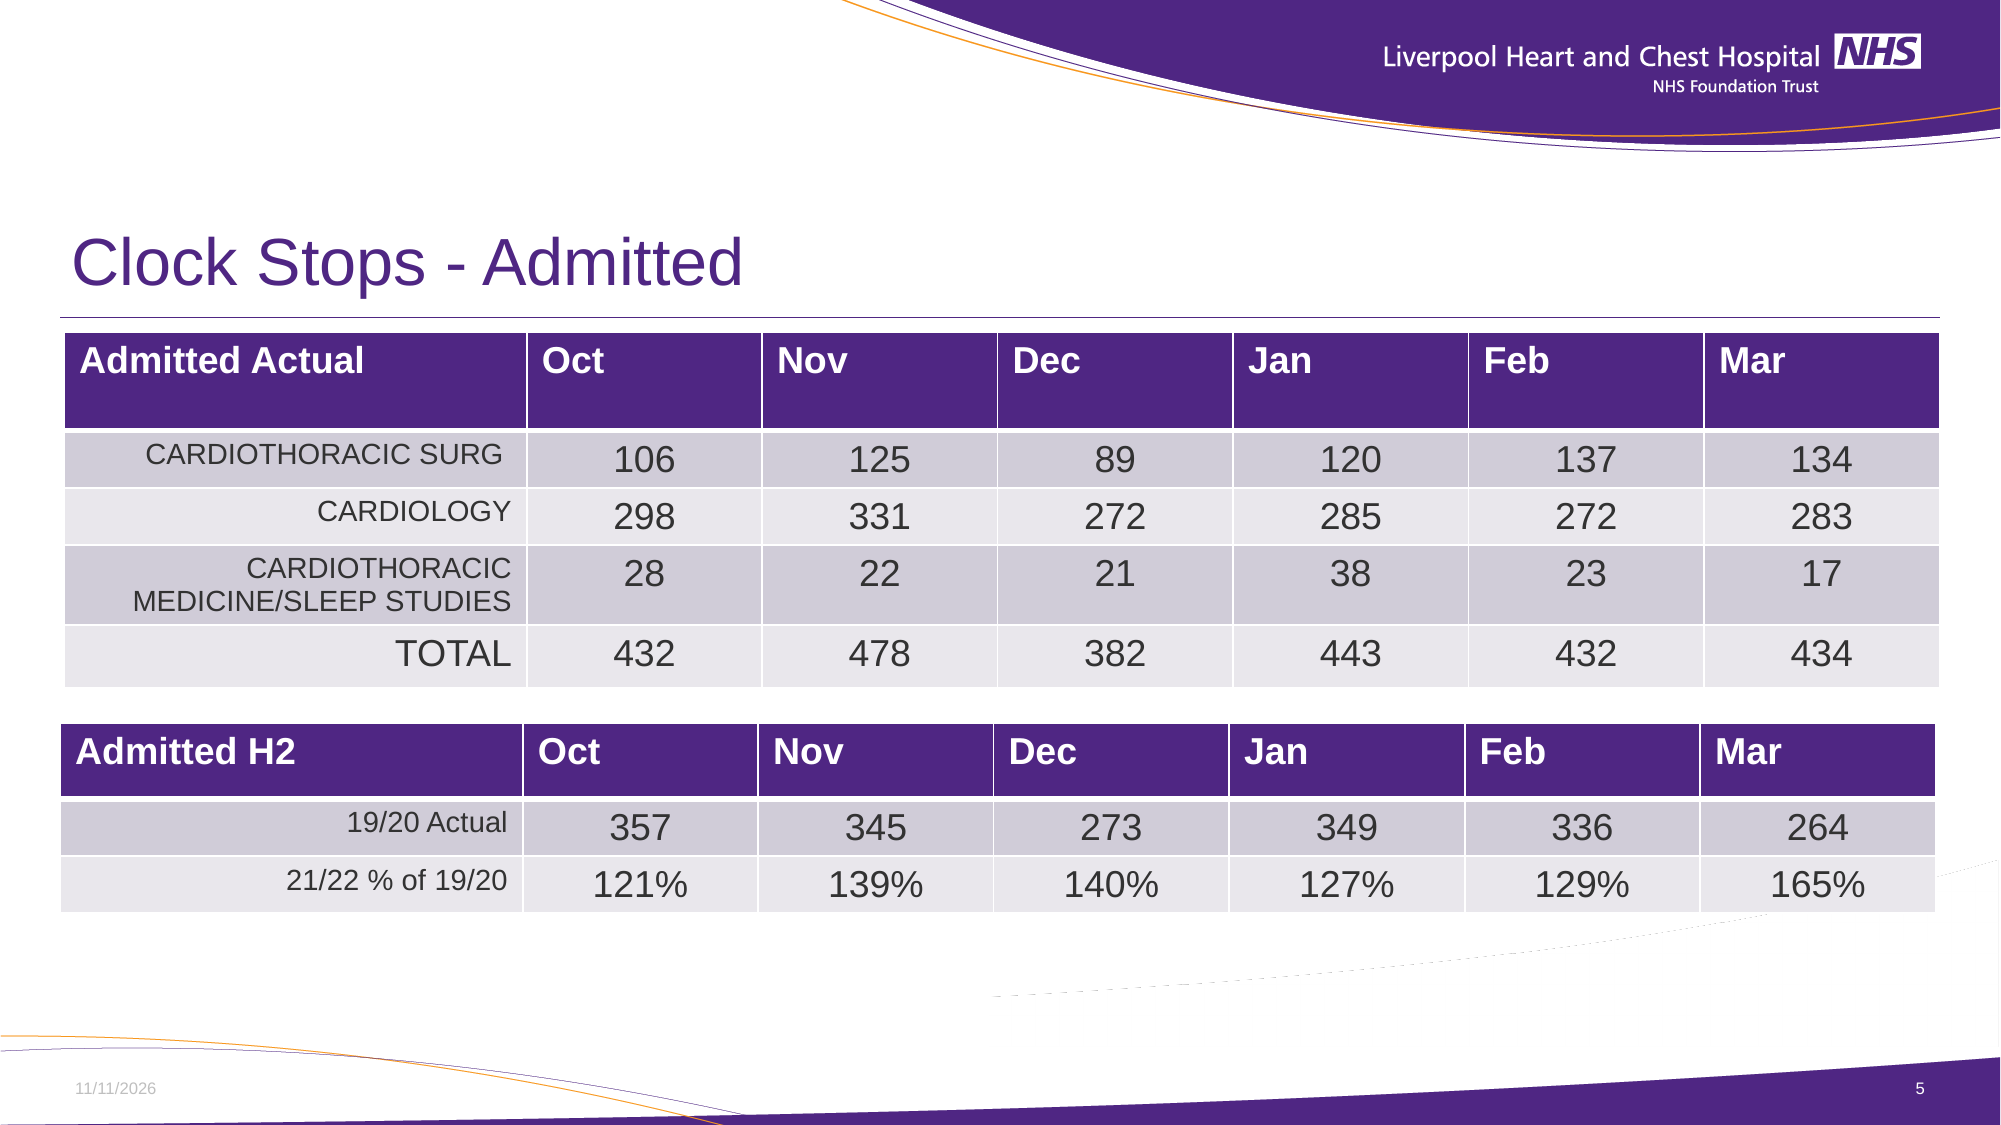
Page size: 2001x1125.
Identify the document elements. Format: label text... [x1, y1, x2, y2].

table_cell CARDIOTHORACIC SURG [65, 433, 526, 487]
table_cell 140% [994, 857, 1228, 912]
table_cell CARDIOLOGY [65, 489, 526, 544]
table_header Feb [1466, 724, 1699, 796]
table_cell 432 [528, 626, 761, 687]
table_cell 139% [759, 857, 993, 912]
table_cell 273 [994, 802, 1228, 855]
table_cell 106 [528, 433, 761, 487]
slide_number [60, 1058, 511, 1118]
title Clock Stops - Admitted [56, 169, 1936, 308]
table_cell 357 [524, 802, 757, 855]
table_cell CARDIOTHORACIC MEDICINE/SLEEP STUDIES [65, 546, 526, 624]
table_cell 17 [1705, 546, 1939, 624]
table_cell 120 [1234, 433, 1468, 487]
table_cell 137 [1469, 433, 1703, 487]
table_header Jan [1230, 724, 1464, 796]
table_cell 134 [1705, 433, 1939, 487]
table_cell 336 [1466, 802, 1699, 855]
table_cell 331 [763, 489, 997, 544]
table_cell 434 [1705, 626, 1939, 687]
table_cell 121% [524, 857, 757, 912]
table_header Feb [1469, 333, 1703, 428]
table_cell 349 [1230, 802, 1464, 855]
table_cell 285 [1234, 489, 1468, 544]
table_cell 443 [1234, 626, 1468, 687]
table_header Mar [1705, 333, 1939, 428]
table_cell 19/20 Actual [61, 802, 522, 855]
table_cell 22 [763, 546, 997, 624]
table_cell 28 [528, 546, 761, 624]
table_cell TOTAL [65, 626, 526, 687]
table_header Nov [763, 333, 997, 428]
table_header Admitted H2 [61, 724, 522, 796]
table_cell 478 [763, 626, 997, 687]
table_header Dec [994, 724, 1228, 796]
table_cell 165% [1701, 857, 1935, 912]
table_header Oct [524, 724, 757, 796]
table_header Admitted Actual [65, 333, 526, 428]
table_cell 432 [1469, 626, 1703, 687]
table_cell 21/22 % of 19/20 [61, 857, 522, 912]
table_cell 345 [759, 802, 993, 855]
table_cell 382 [998, 626, 1232, 687]
table_header Oct [528, 333, 761, 428]
table_cell 264 [1701, 802, 1935, 855]
table_header Mar [1701, 724, 1935, 796]
table_cell 89 [998, 433, 1232, 487]
table_cell 21 [998, 546, 1232, 624]
table_cell 125 [763, 433, 997, 487]
table_cell 129% [1466, 857, 1699, 912]
table_cell 272 [1469, 489, 1703, 544]
table_header Jan [1234, 333, 1468, 428]
table_cell 272 [998, 489, 1232, 544]
table_cell 127% [1230, 857, 1464, 912]
table_cell 38 [1234, 546, 1468, 624]
table_header Nov [759, 724, 993, 796]
table_cell 23 [1469, 546, 1703, 624]
table_header Dec [998, 333, 1232, 428]
table_cell 298 [528, 489, 761, 544]
picture [0, 0, 2001, 1125]
table_cell 283 [1705, 489, 1939, 544]
slide_number 5 [1489, 1058, 1940, 1118]
